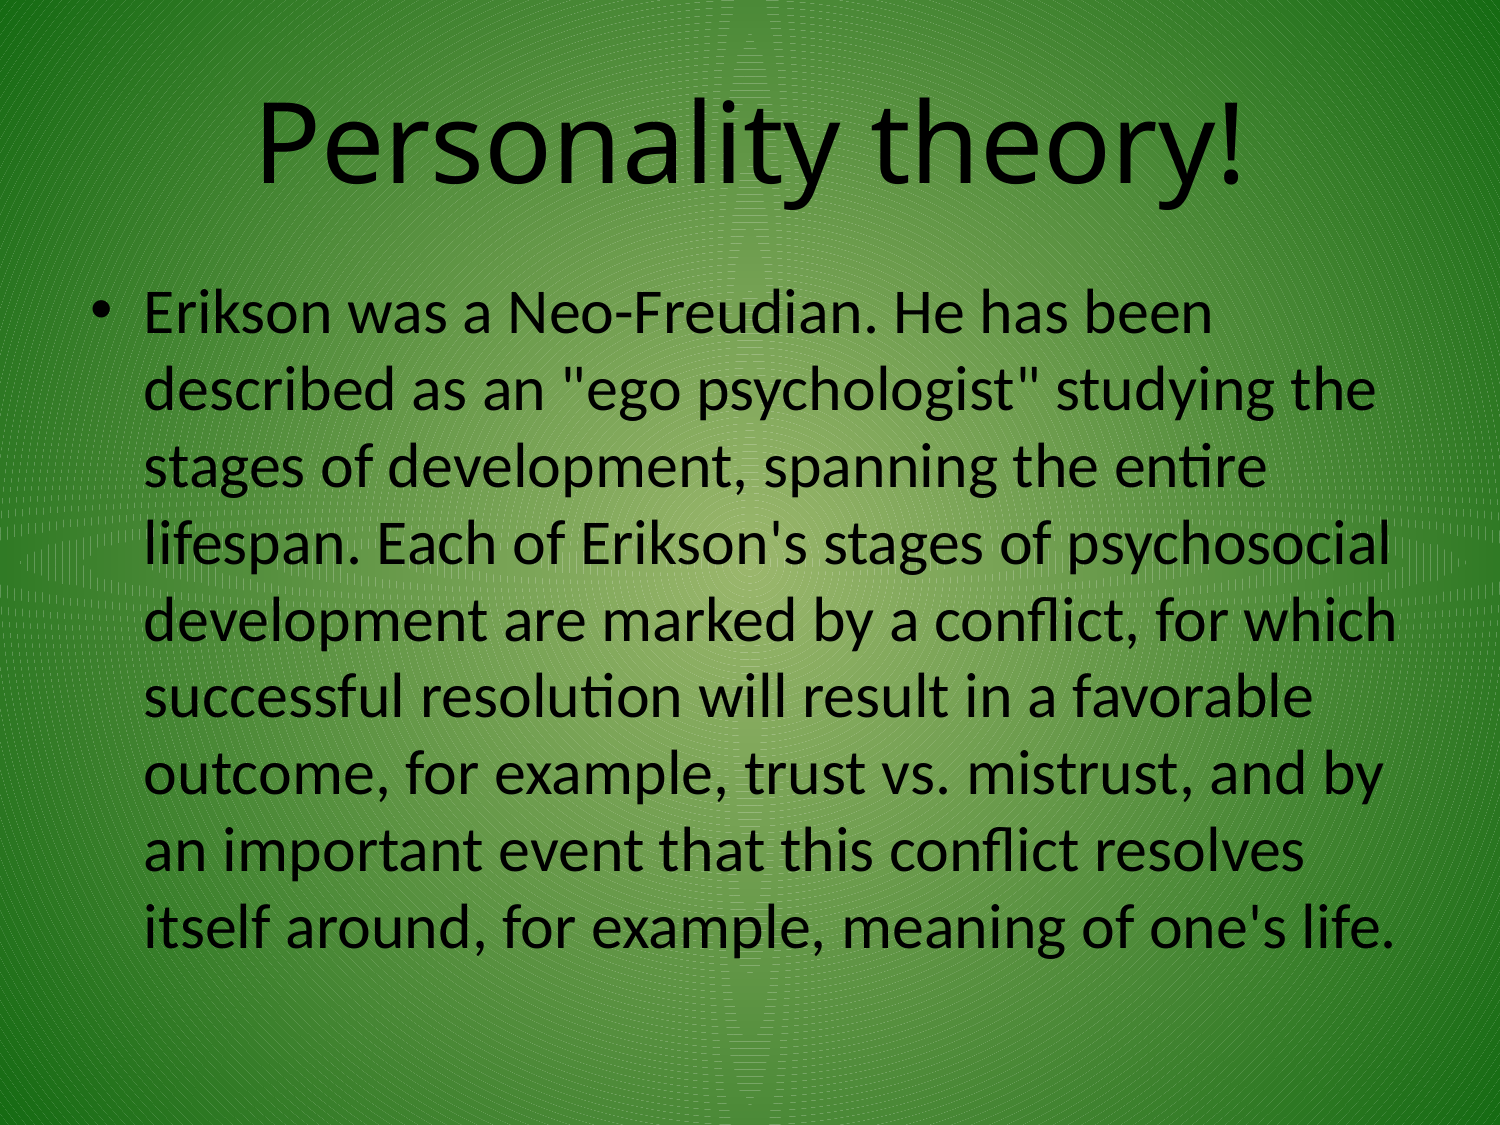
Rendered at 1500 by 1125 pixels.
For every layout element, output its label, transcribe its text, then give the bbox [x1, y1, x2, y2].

title Personality theory! [75, 45, 1425, 233]
list Erikson was a Neo-Freudian. He has been described as an "ego psychologist" studying the stages of development, spanning the entire lifespan. Each of Erikson's stages of psychosocial development are marked by a conflict, for which successful resolution will result in a favorable outcome, for example, trust vs. mistrust, and by an important event that this conflict resolves itself around, for example, meaning of one's life. [75, 262, 1425, 1005]
